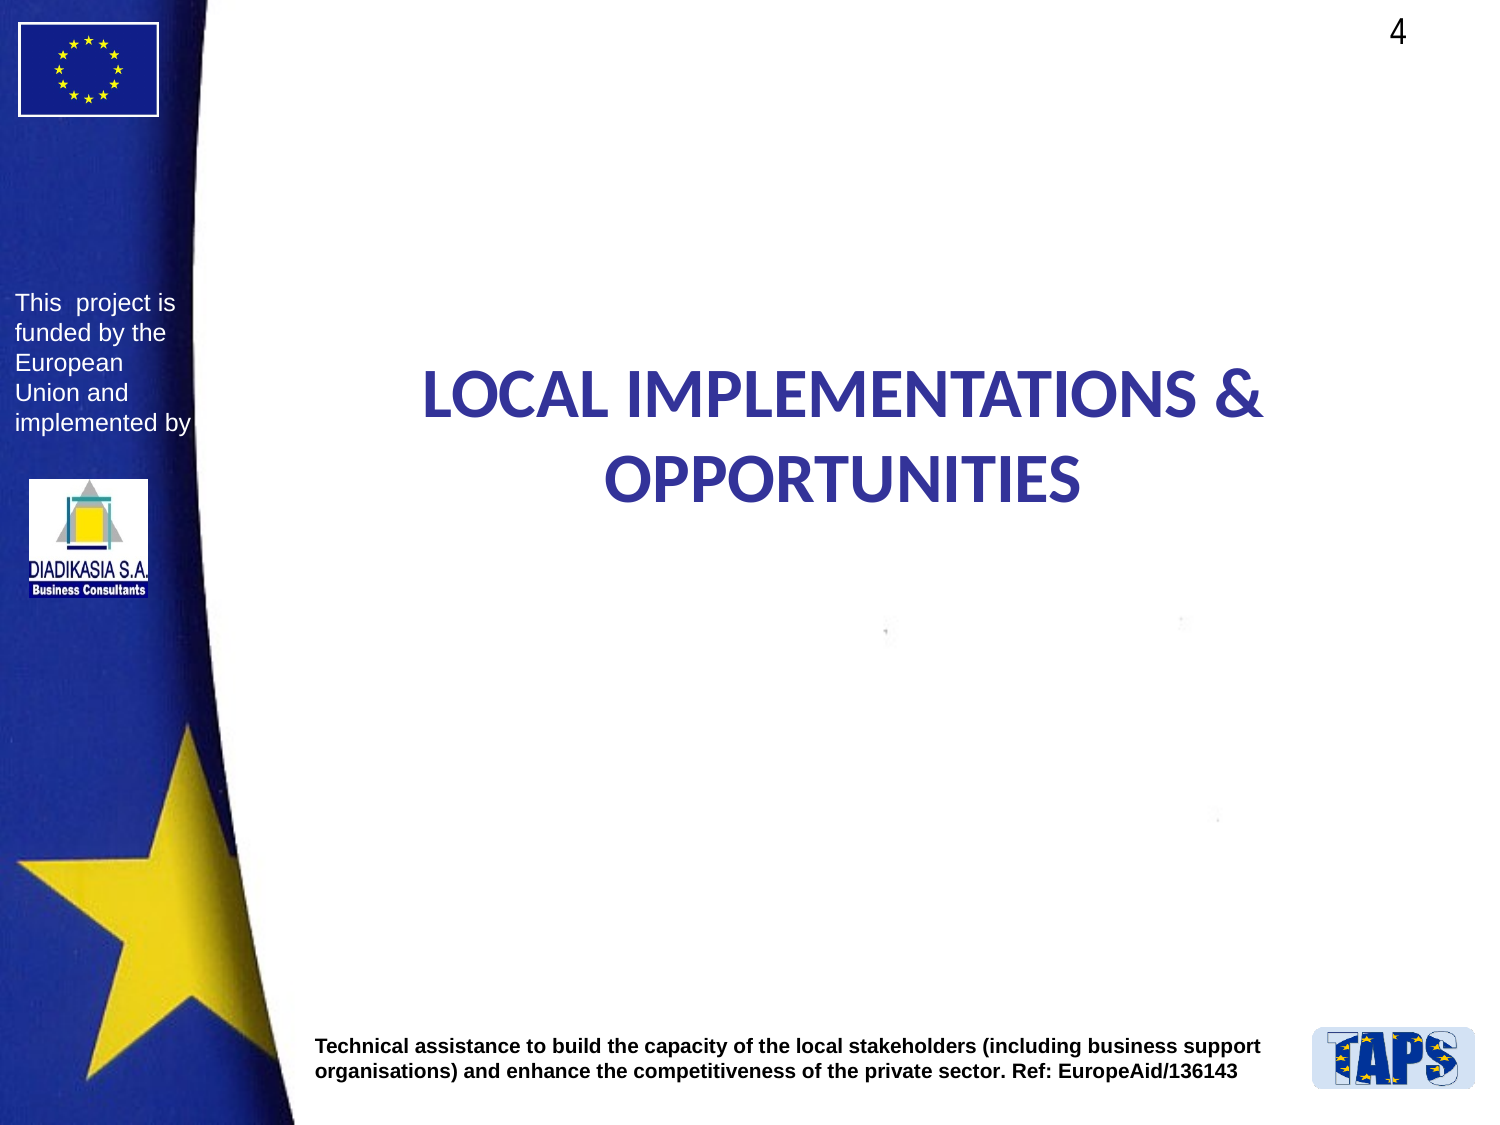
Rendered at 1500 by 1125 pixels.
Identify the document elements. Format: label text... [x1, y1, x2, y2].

title LOCAL IMPLEMENTATIONS & OPPORTUNITIES [212, 312, 1476, 551]
picture [0, 0, 1500, 1125]
